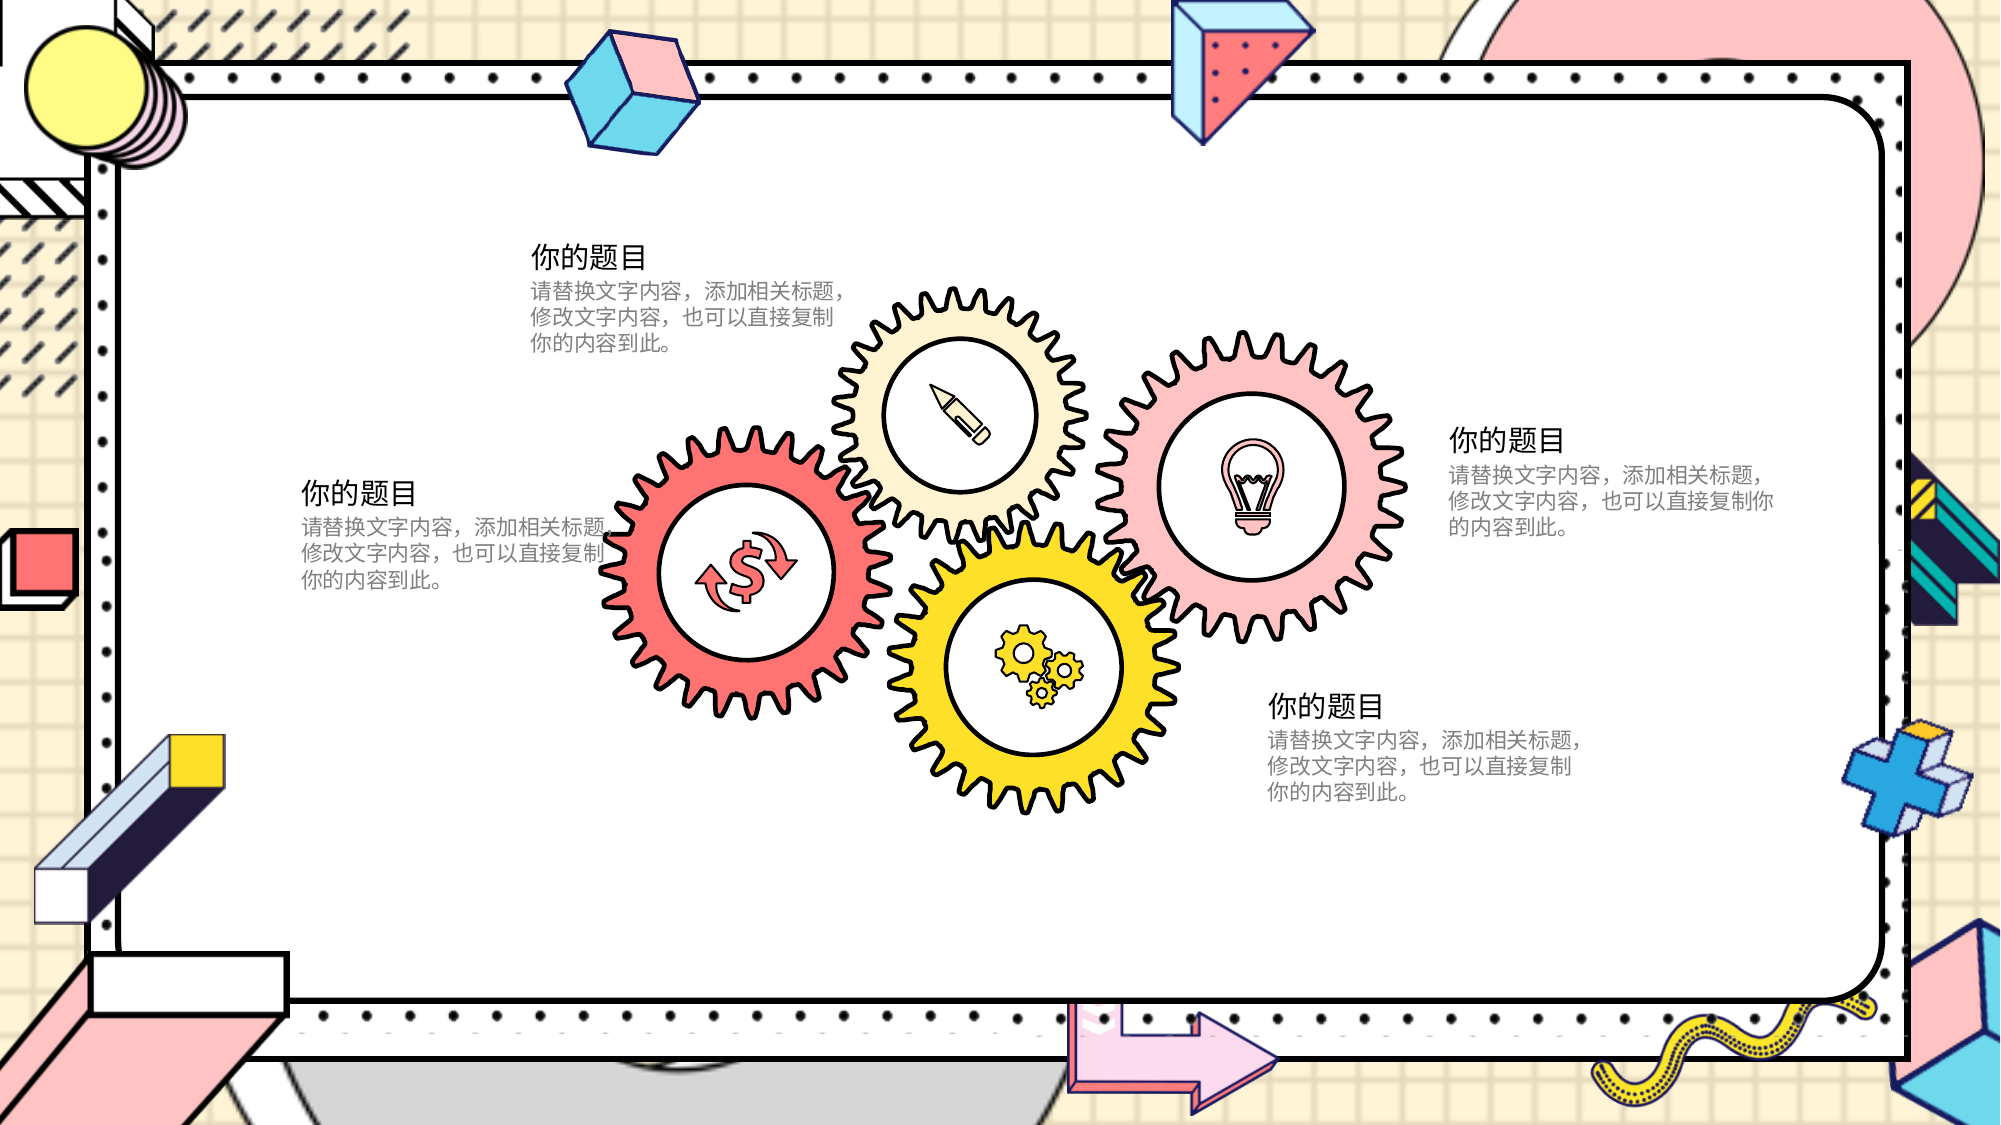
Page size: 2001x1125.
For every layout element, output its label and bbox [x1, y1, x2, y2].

text_box [600, 427, 892, 719]
picture [0, 220, 997, 1125]
text_box [1434, 415, 1790, 549]
text_box [888, 522, 1179, 814]
text_box [832, 288, 1087, 543]
text_box [1097, 332, 1406, 642]
picture [24, 0, 2001, 1125]
text_box [286, 467, 621, 602]
text_box [515, 231, 851, 365]
text_box [1253, 680, 1588, 814]
